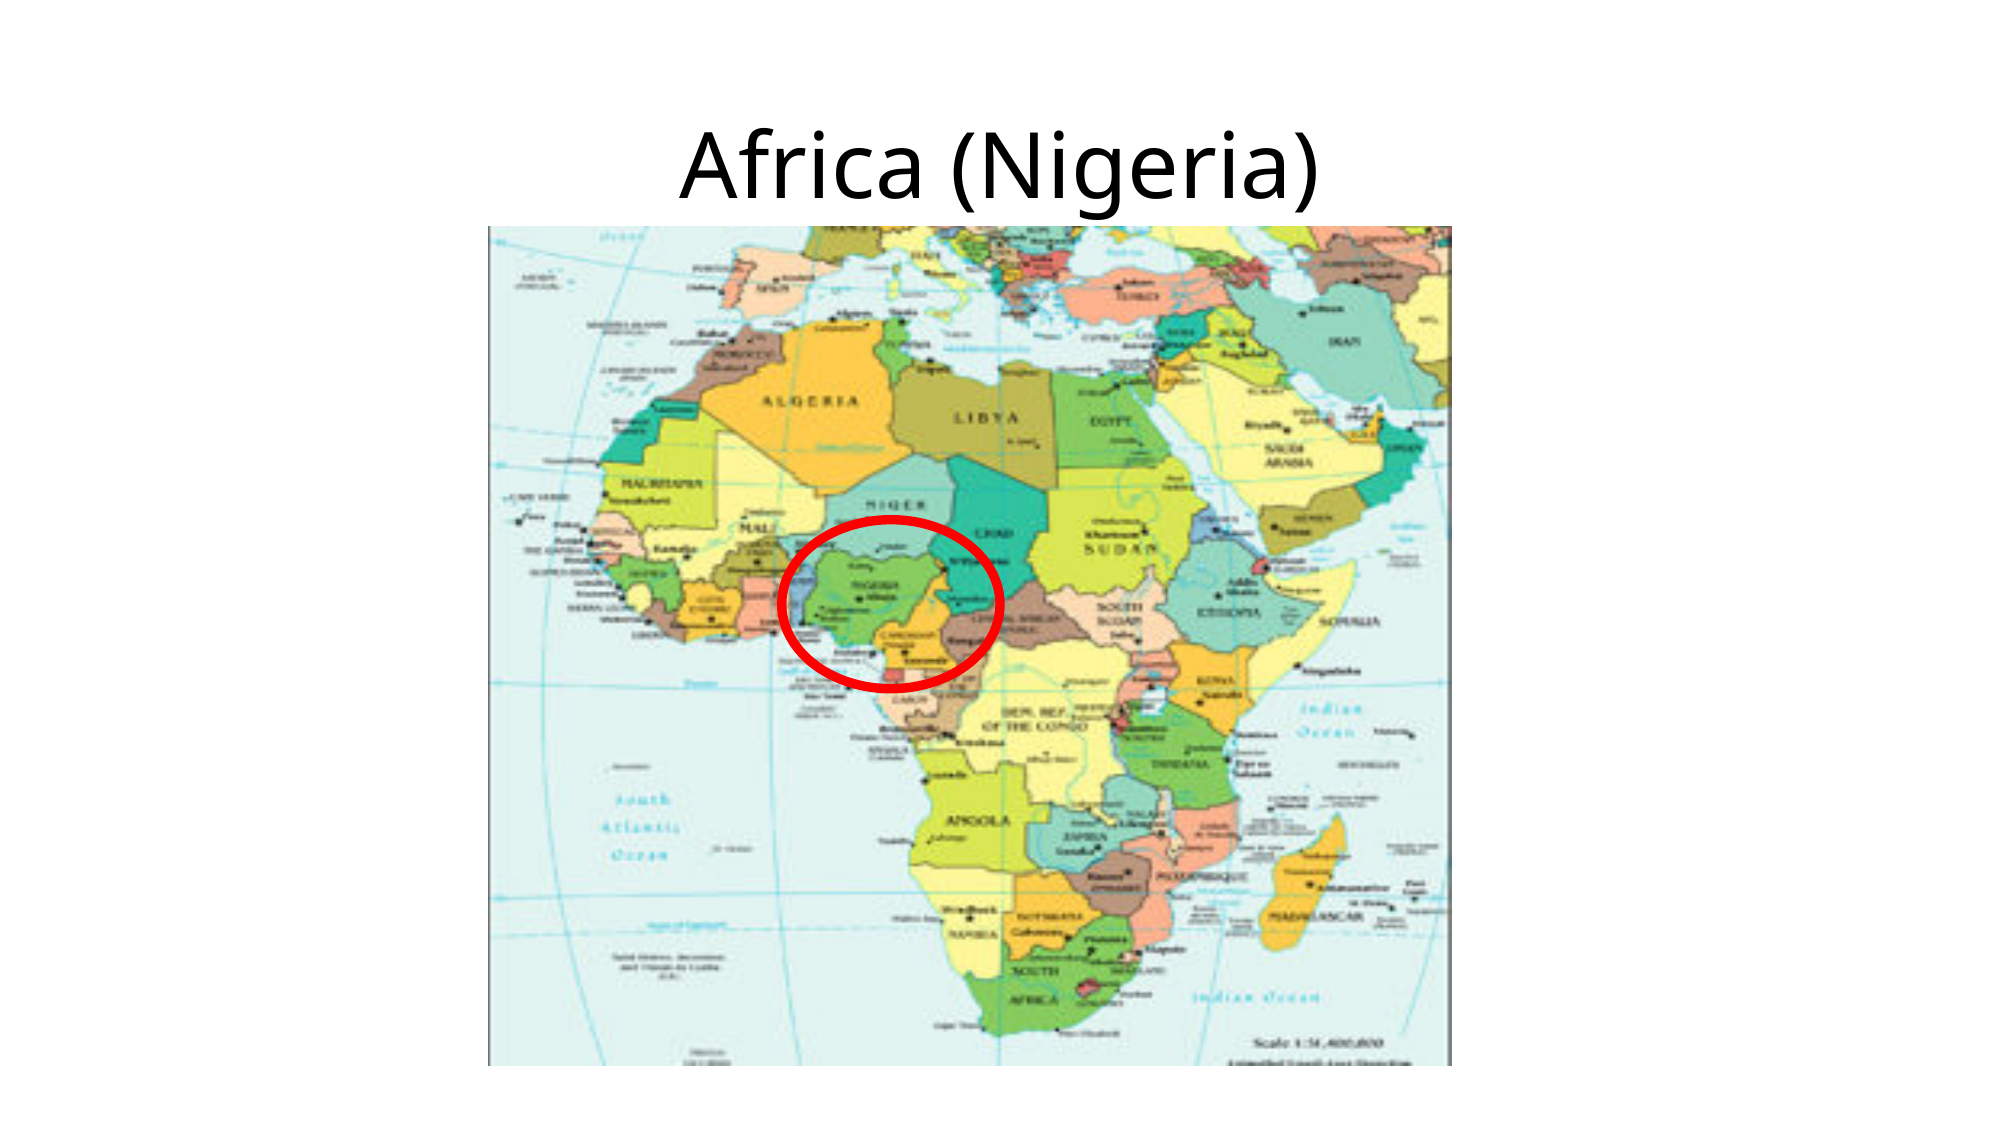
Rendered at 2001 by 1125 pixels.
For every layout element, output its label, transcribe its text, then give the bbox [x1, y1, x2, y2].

title Africa (Nigeria) [137, 59, 1863, 278]
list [487, 225, 1452, 1066]
